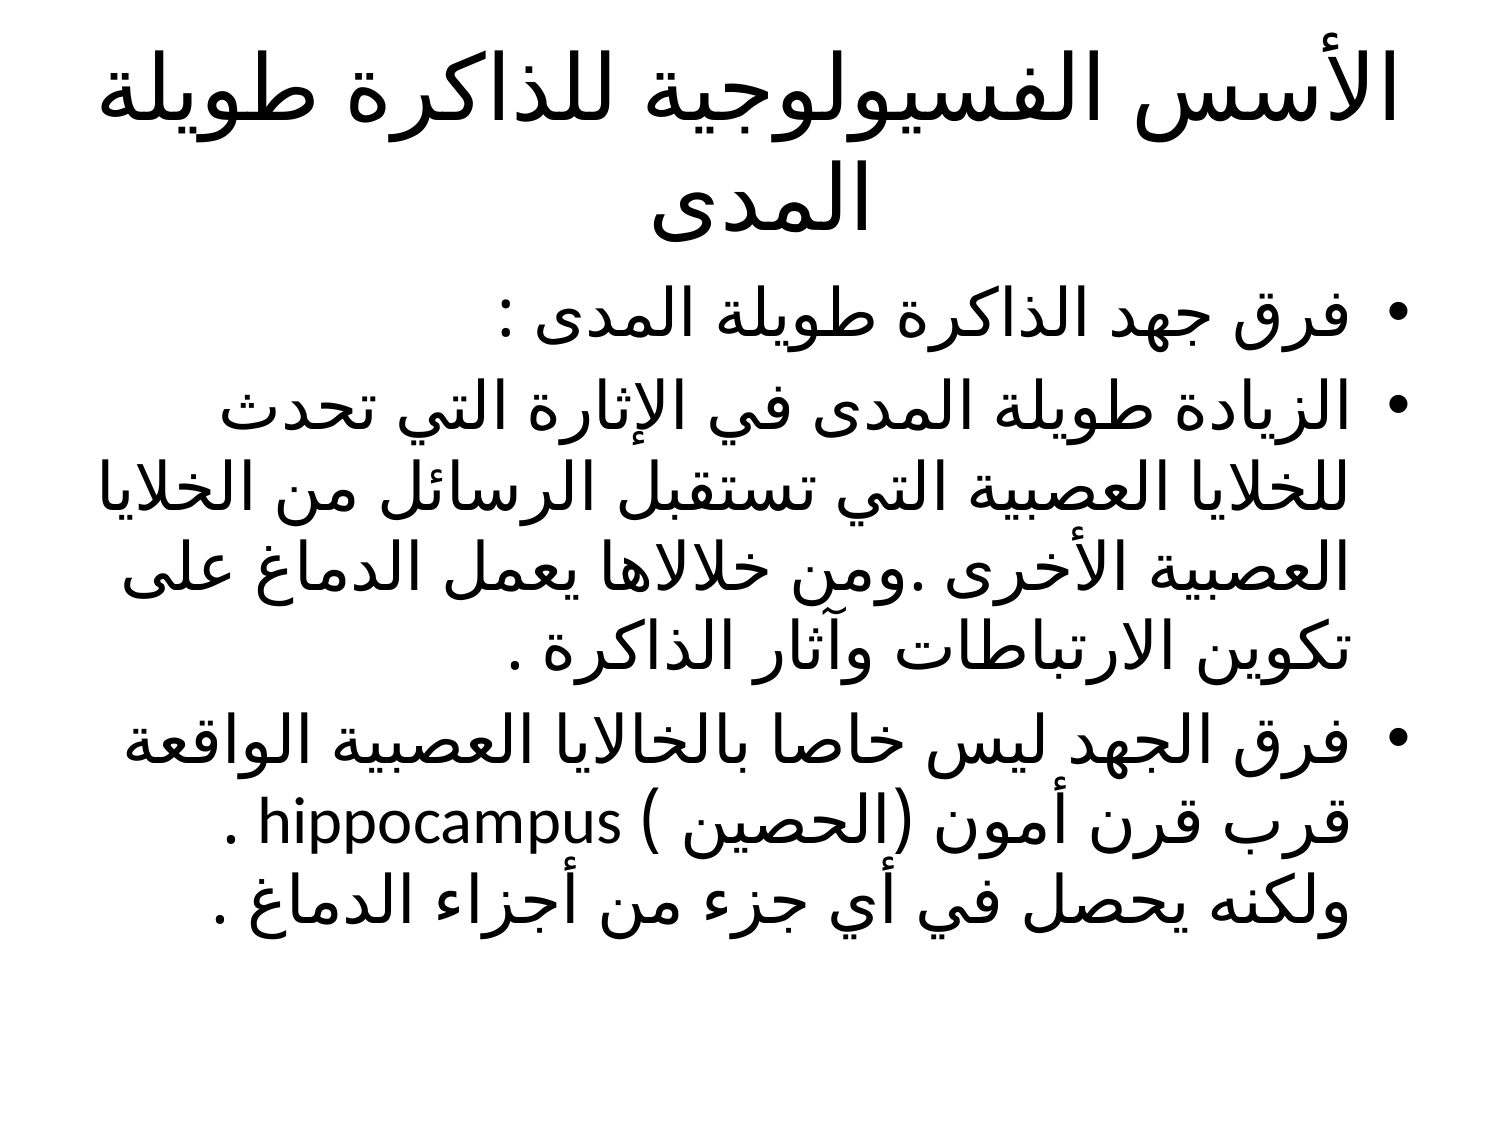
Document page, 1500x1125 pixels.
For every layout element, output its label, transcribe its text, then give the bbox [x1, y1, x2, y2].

title الأسس الفسيولوجية للذاكرة طويلة المدى [75, 45, 1425, 233]
list فرق جهد الذاكرة طويلة المدى : الزيادة طويلة المدى في الإثارة التي تحدث للخلايا العصبية التي تستقبل الرسائل من الخلايا العصبية الأخرى .ومن خلالاها يعمل الدماغ على تكوين الارتباطات وآثار الذاكرة . فرق الجهد ليس خاصا بالخالايا العصبية الواقعة قرب قرن أمون (الحصين ) hippocampus . ولكنه يحصل في أي جزء من أجزاء الدماغ . [75, 262, 1425, 1005]
